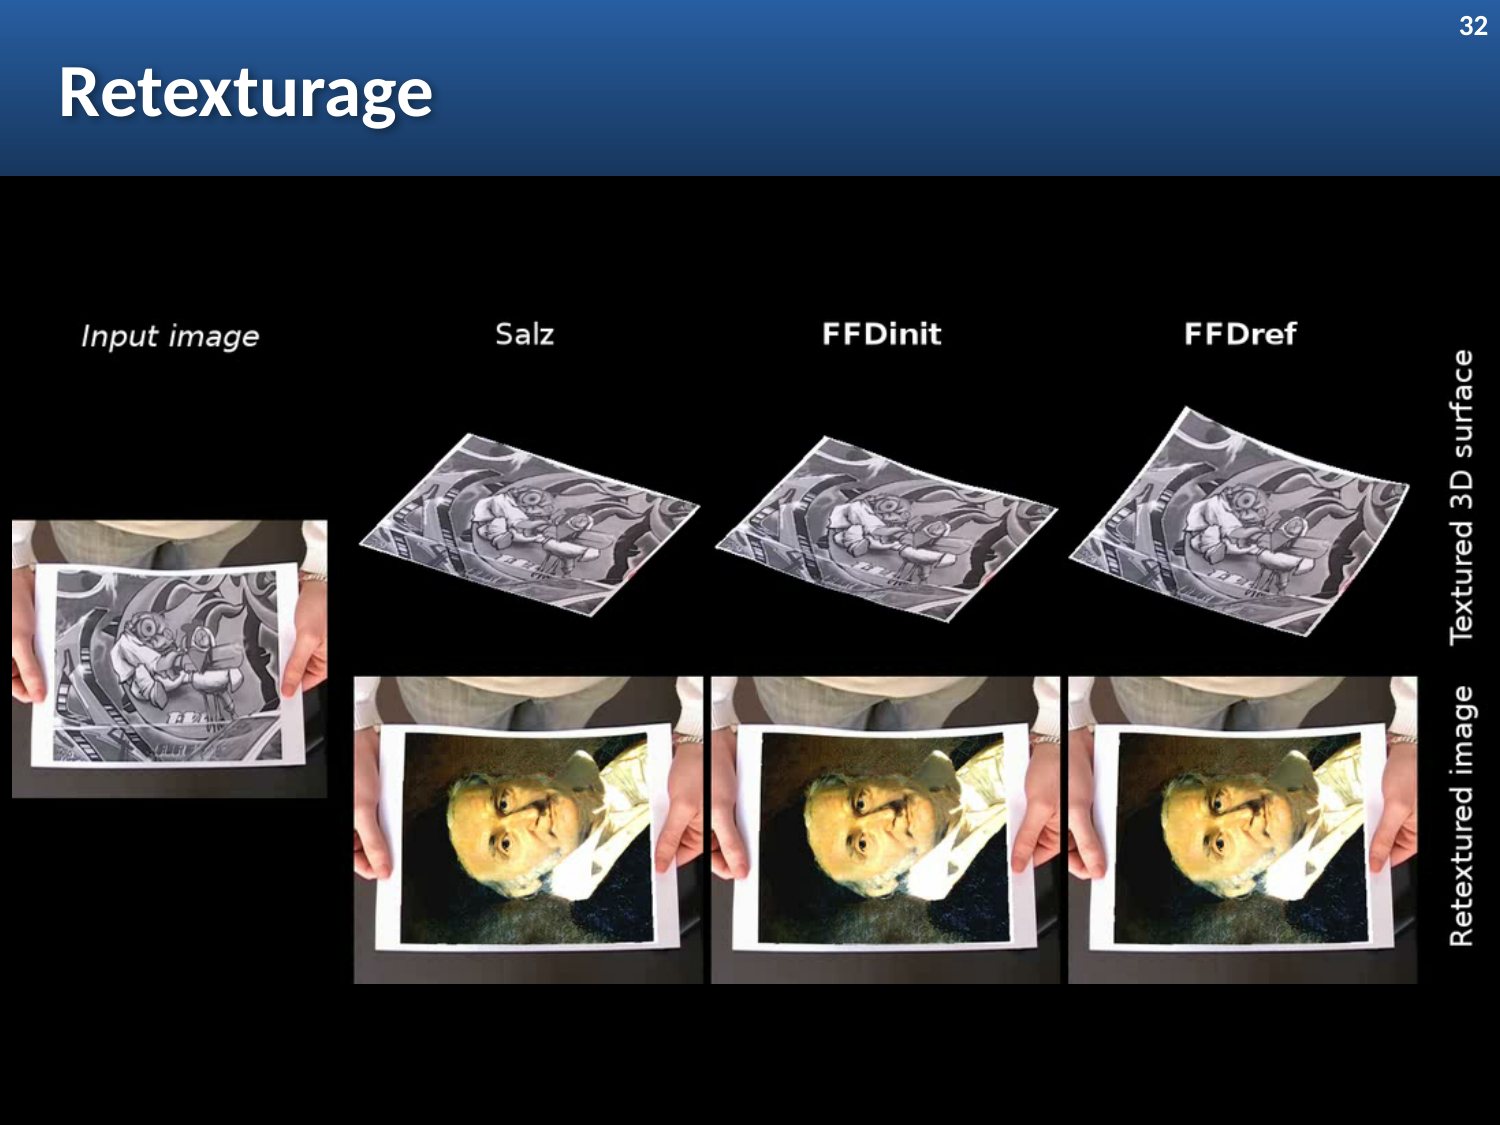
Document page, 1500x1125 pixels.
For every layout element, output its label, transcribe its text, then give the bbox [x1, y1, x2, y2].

slide_number 32 [1364, 0, 1500, 60]
list Retexturage [0, 0, 1500, 173]
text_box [11, 305, 1489, 985]
